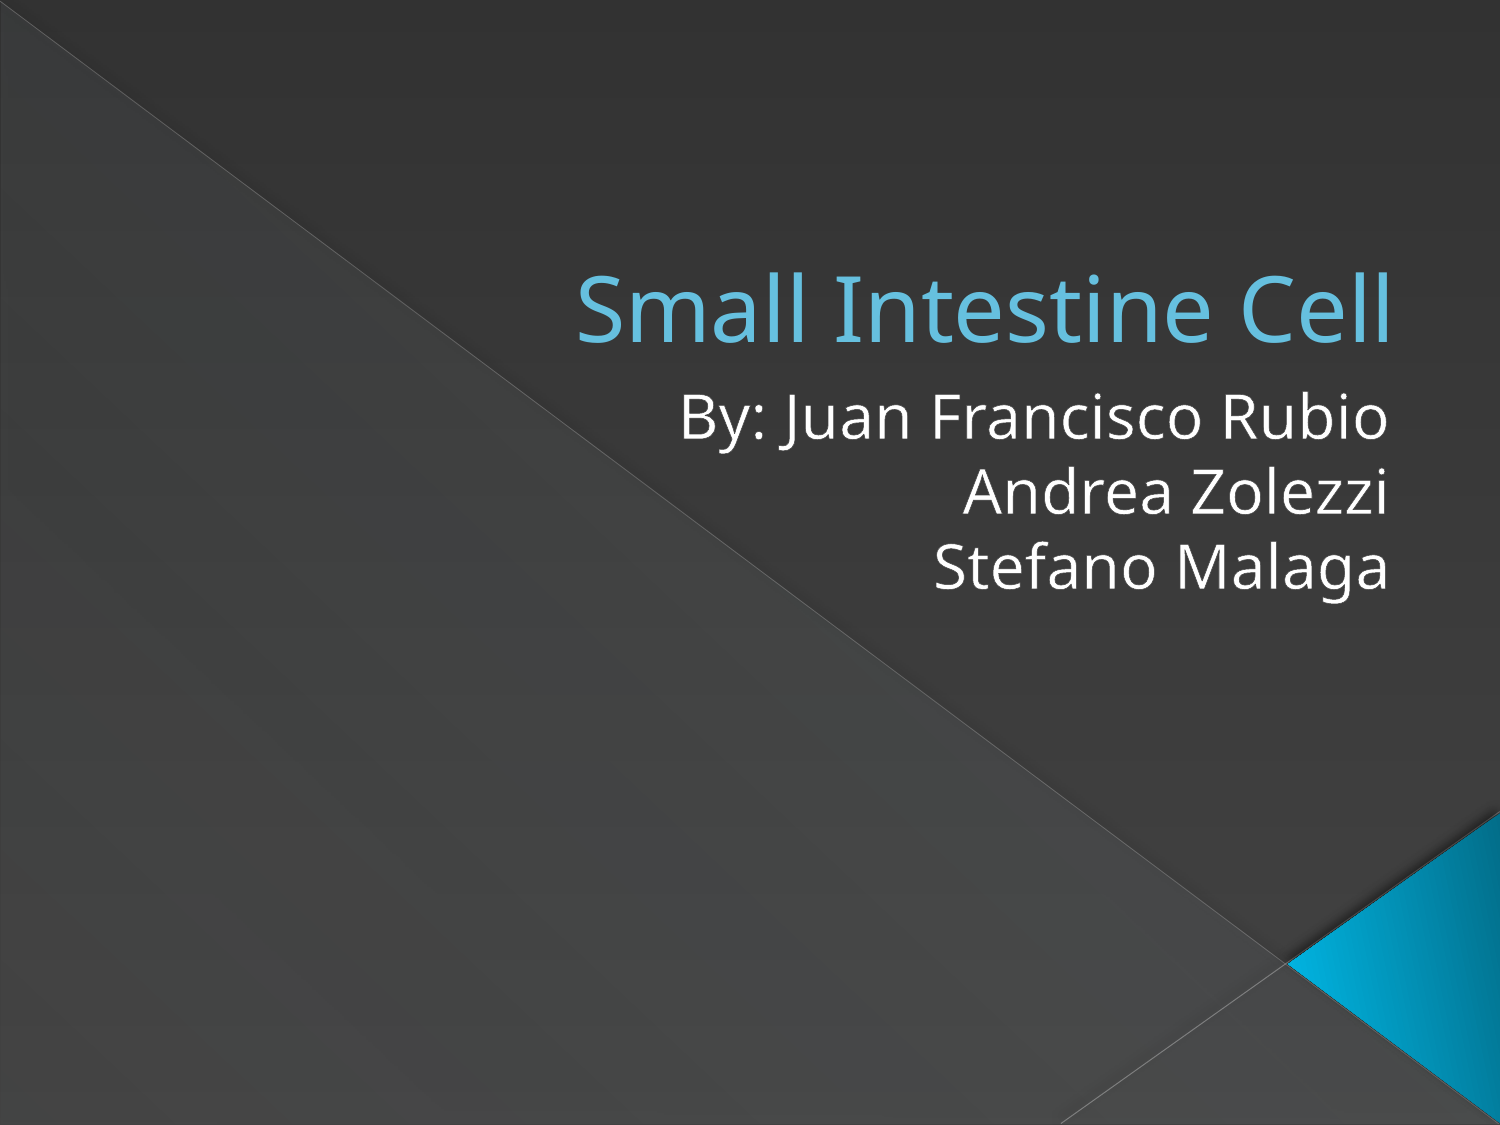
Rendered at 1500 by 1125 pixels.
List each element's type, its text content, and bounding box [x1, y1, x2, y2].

title Small Intestine Cell [88, 127, 1412, 369]
subtitle By: Juan Francisco Rubio Andrea Zolezzi Stefano Malaga [88, 369, 1412, 657]
